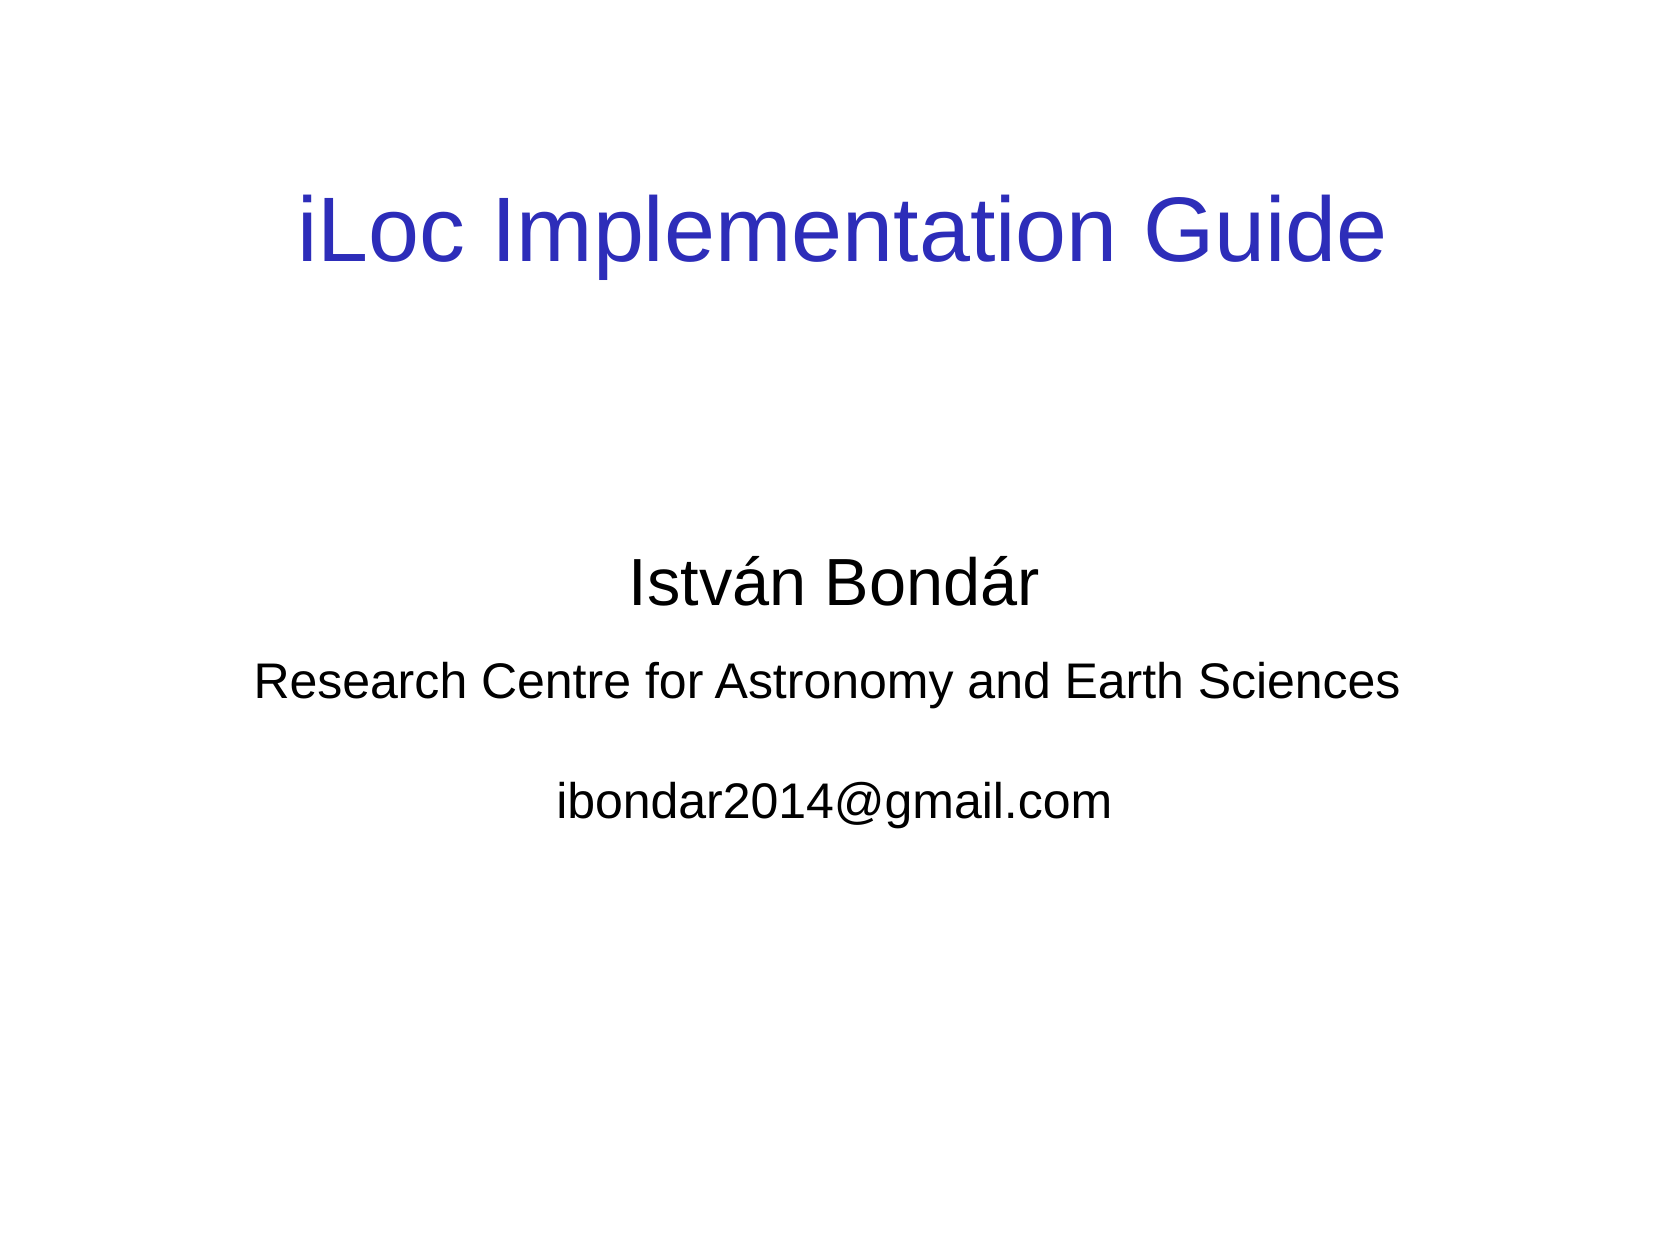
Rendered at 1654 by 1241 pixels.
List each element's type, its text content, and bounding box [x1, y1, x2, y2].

subtitle István Bondár Research Centre for Astronomy and Earth Sciences ibondar2014@gmail.com [129, 538, 1540, 1133]
title iLoc Implementation Guide [107, 98, 1579, 363]
